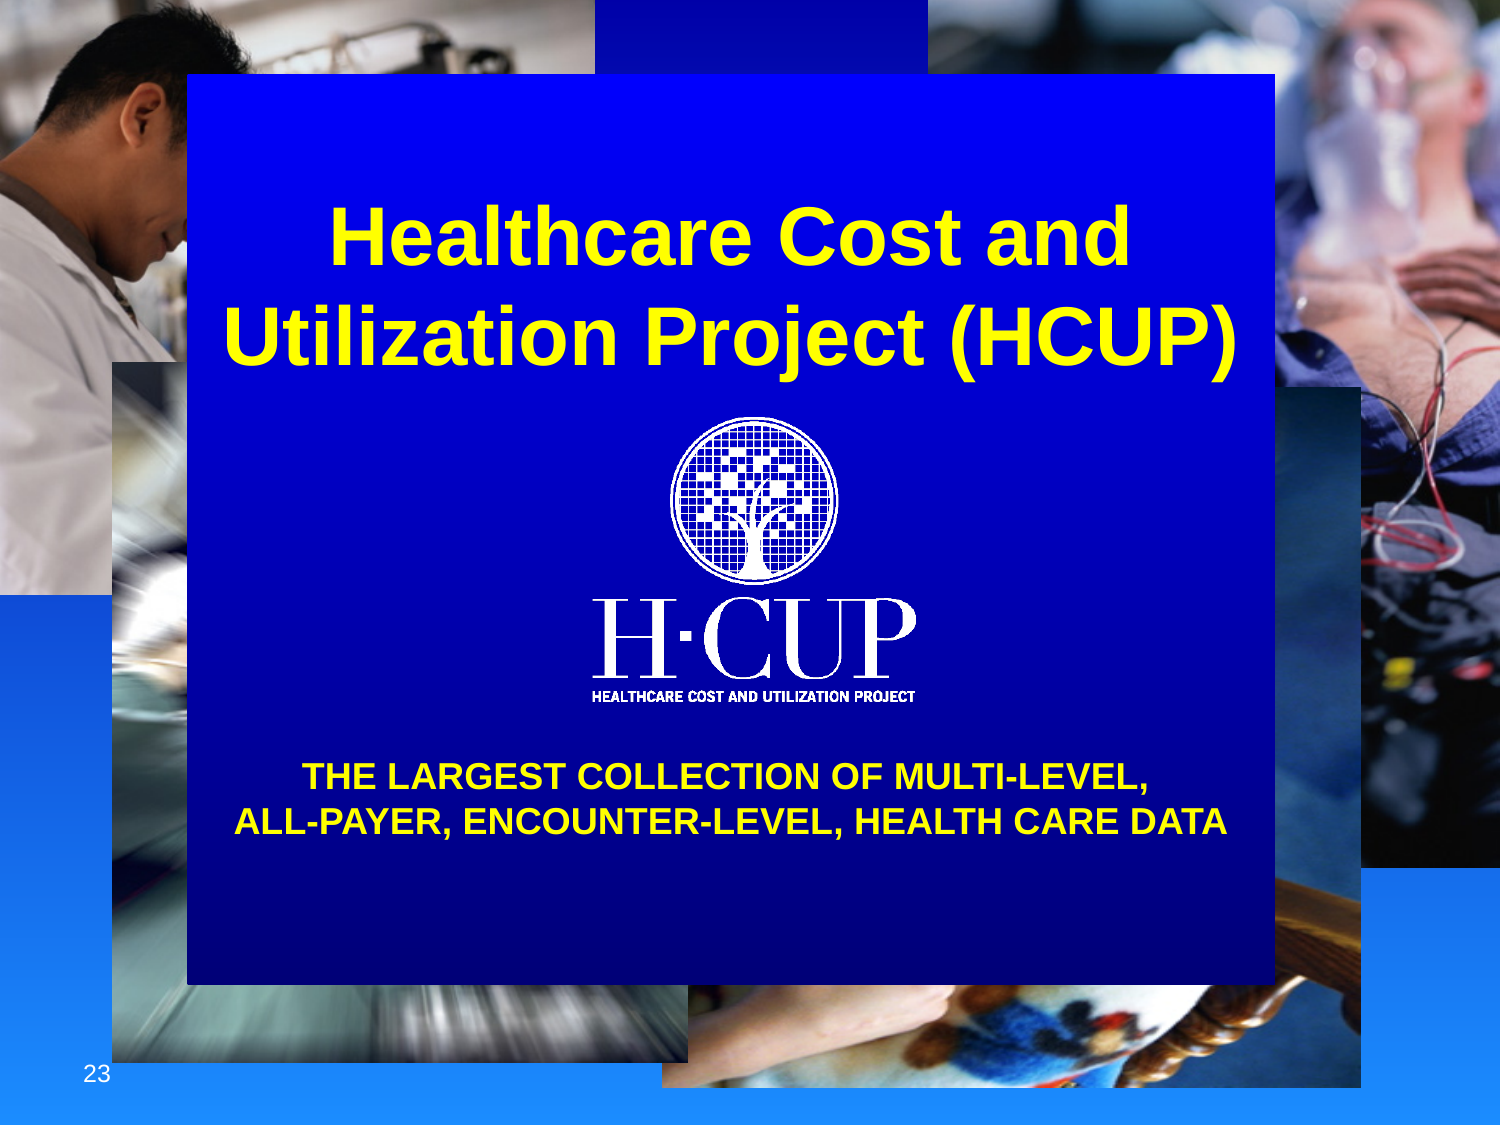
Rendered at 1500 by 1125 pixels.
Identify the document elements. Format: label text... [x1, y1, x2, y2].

slide_number 23 [49, 1049, 145, 1088]
picture [0, 0, 1500, 1088]
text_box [187, 74, 1276, 986]
